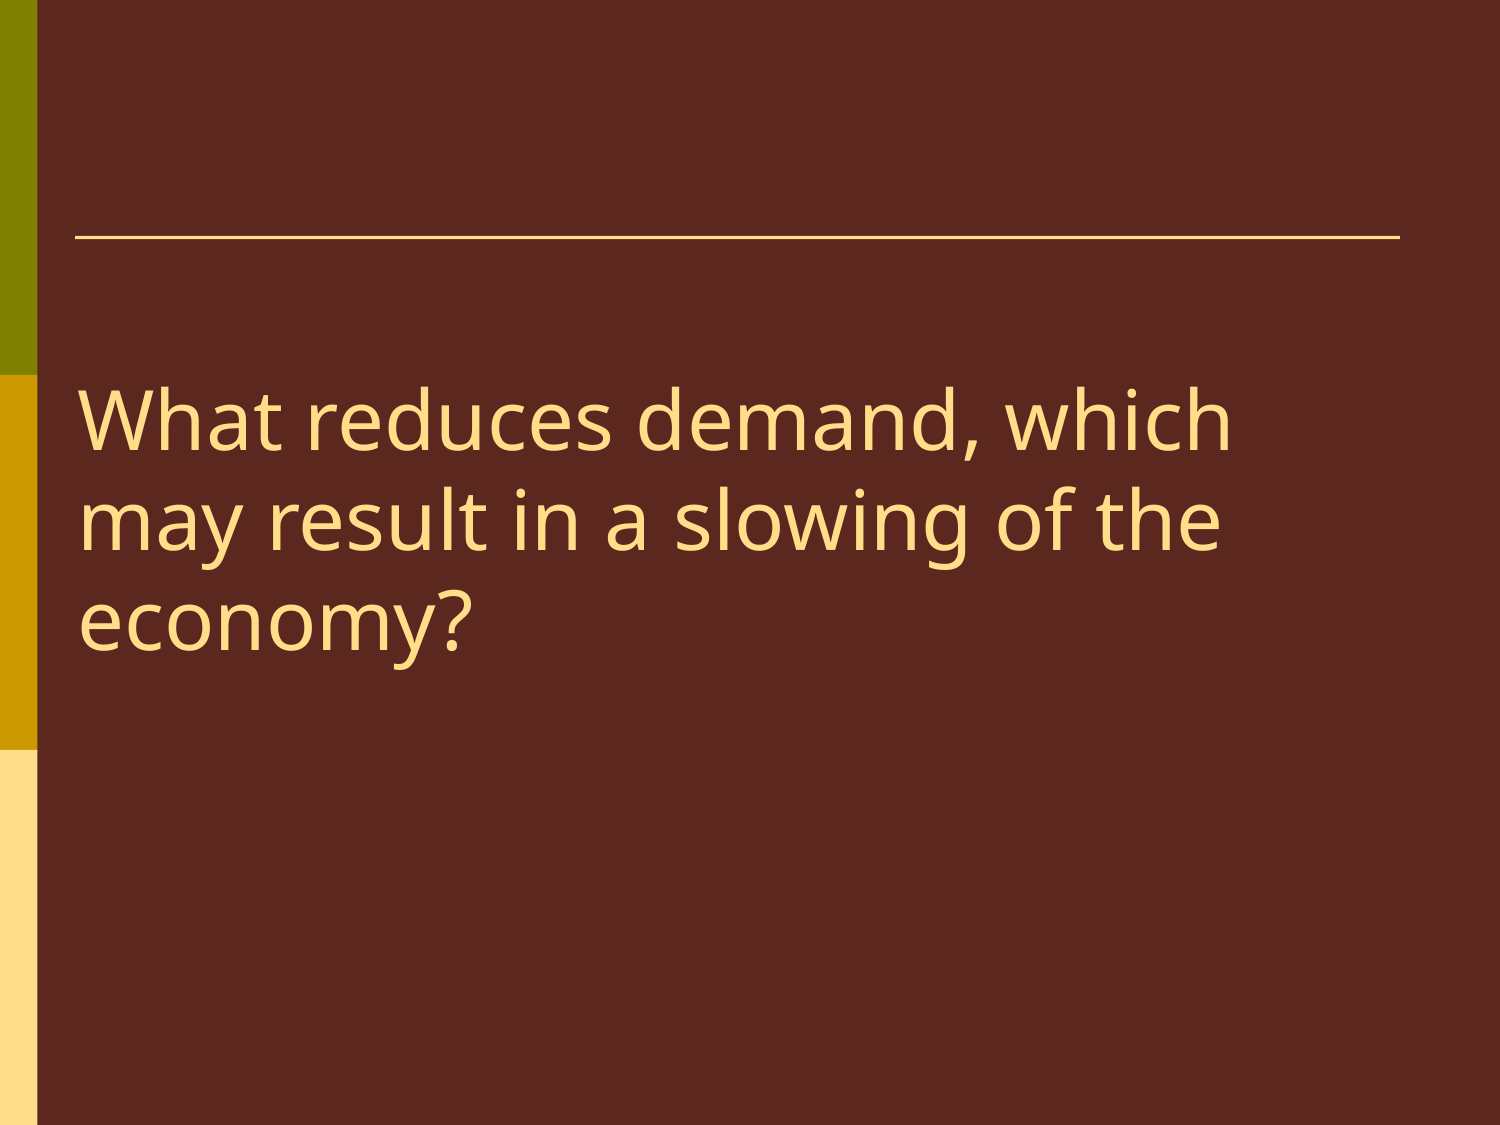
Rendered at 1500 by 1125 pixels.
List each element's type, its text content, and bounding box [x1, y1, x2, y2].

title What reduces demand, which may result in a slowing of the economy? [62, 487, 1413, 675]
